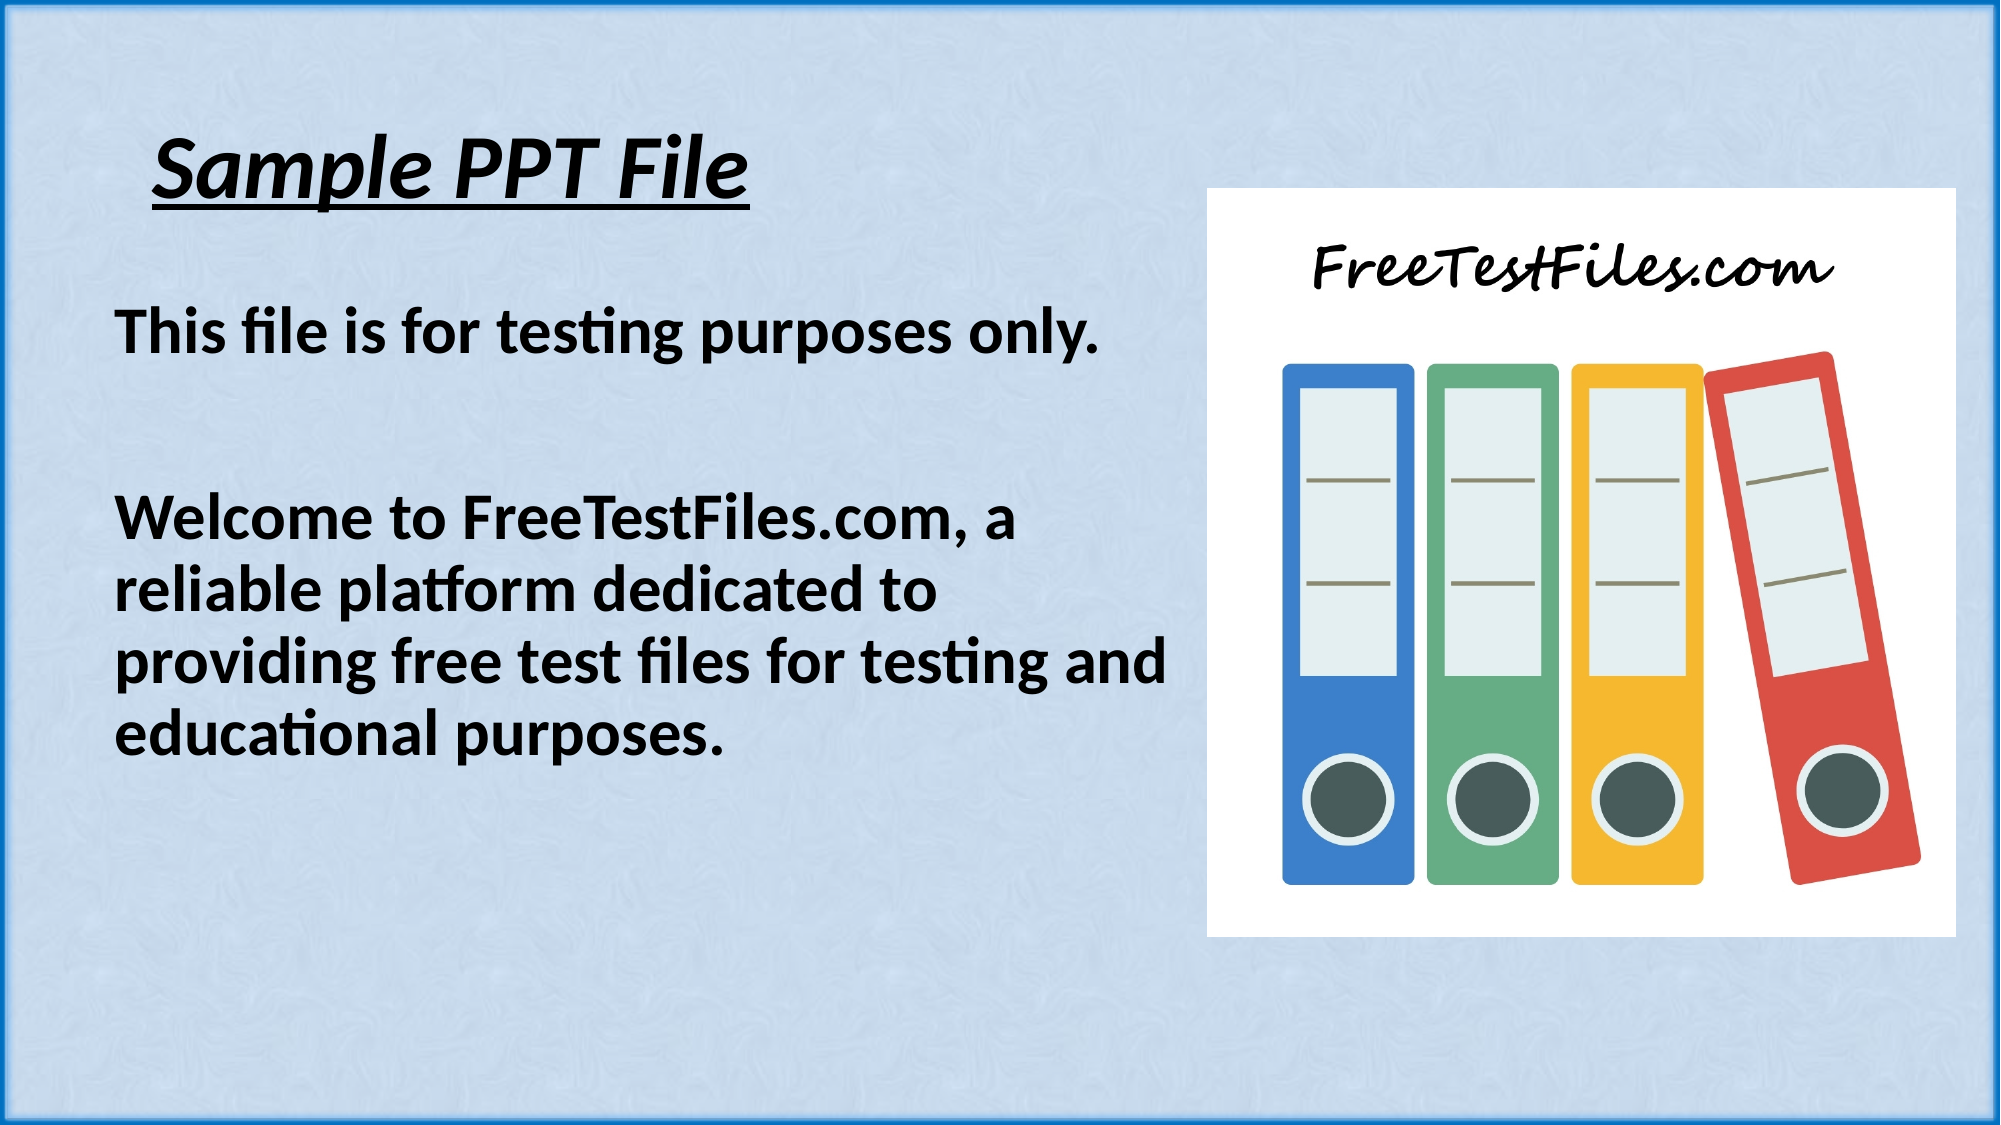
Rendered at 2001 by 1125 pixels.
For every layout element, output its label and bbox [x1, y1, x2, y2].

text_box [1, 1, 1998, 1125]
picture [1207, 188, 1956, 937]
